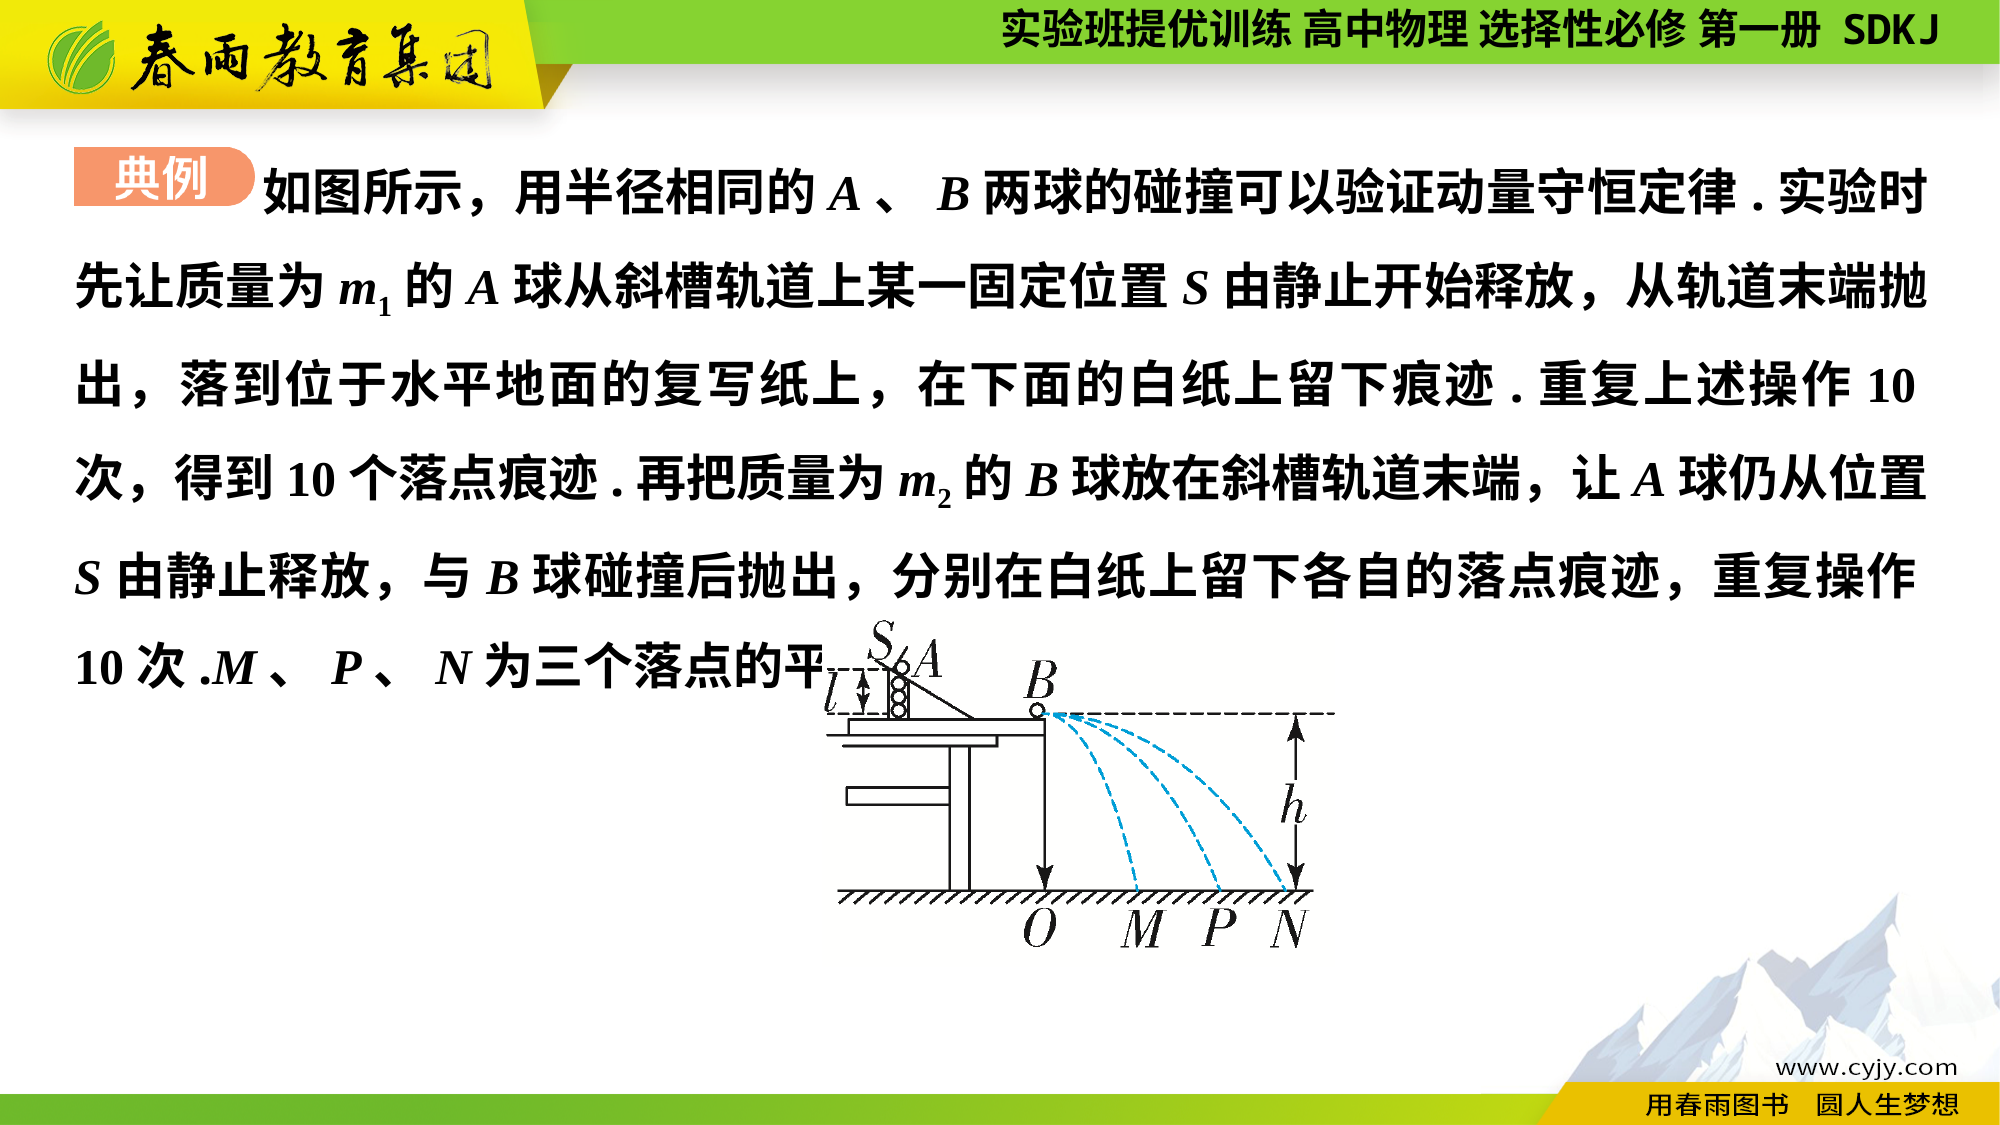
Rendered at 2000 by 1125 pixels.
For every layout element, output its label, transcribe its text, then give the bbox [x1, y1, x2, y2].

picture [0, 0, 2000, 1125]
list 如图所示，用半径相同的A、B两球的碰撞可以验证动量守恒定律.实验时先让质量为m1的A球从斜槽轨道上某一固定位置S由静止开始释放，从轨道末端抛出，落到位于水平地面的复写纸上，在下面的白纸上留下痕迹.重复上述操作10次，得到10个落点痕迹.再把质量为m2的B球放在斜槽轨道末端，让A球仍从位置S由静止释放，与B球碰撞后抛出，分别在白纸上留下各自的落点痕迹，重复操作10次.M、P、N为三个落点的平均位置. [59, 122, 1944, 683]
